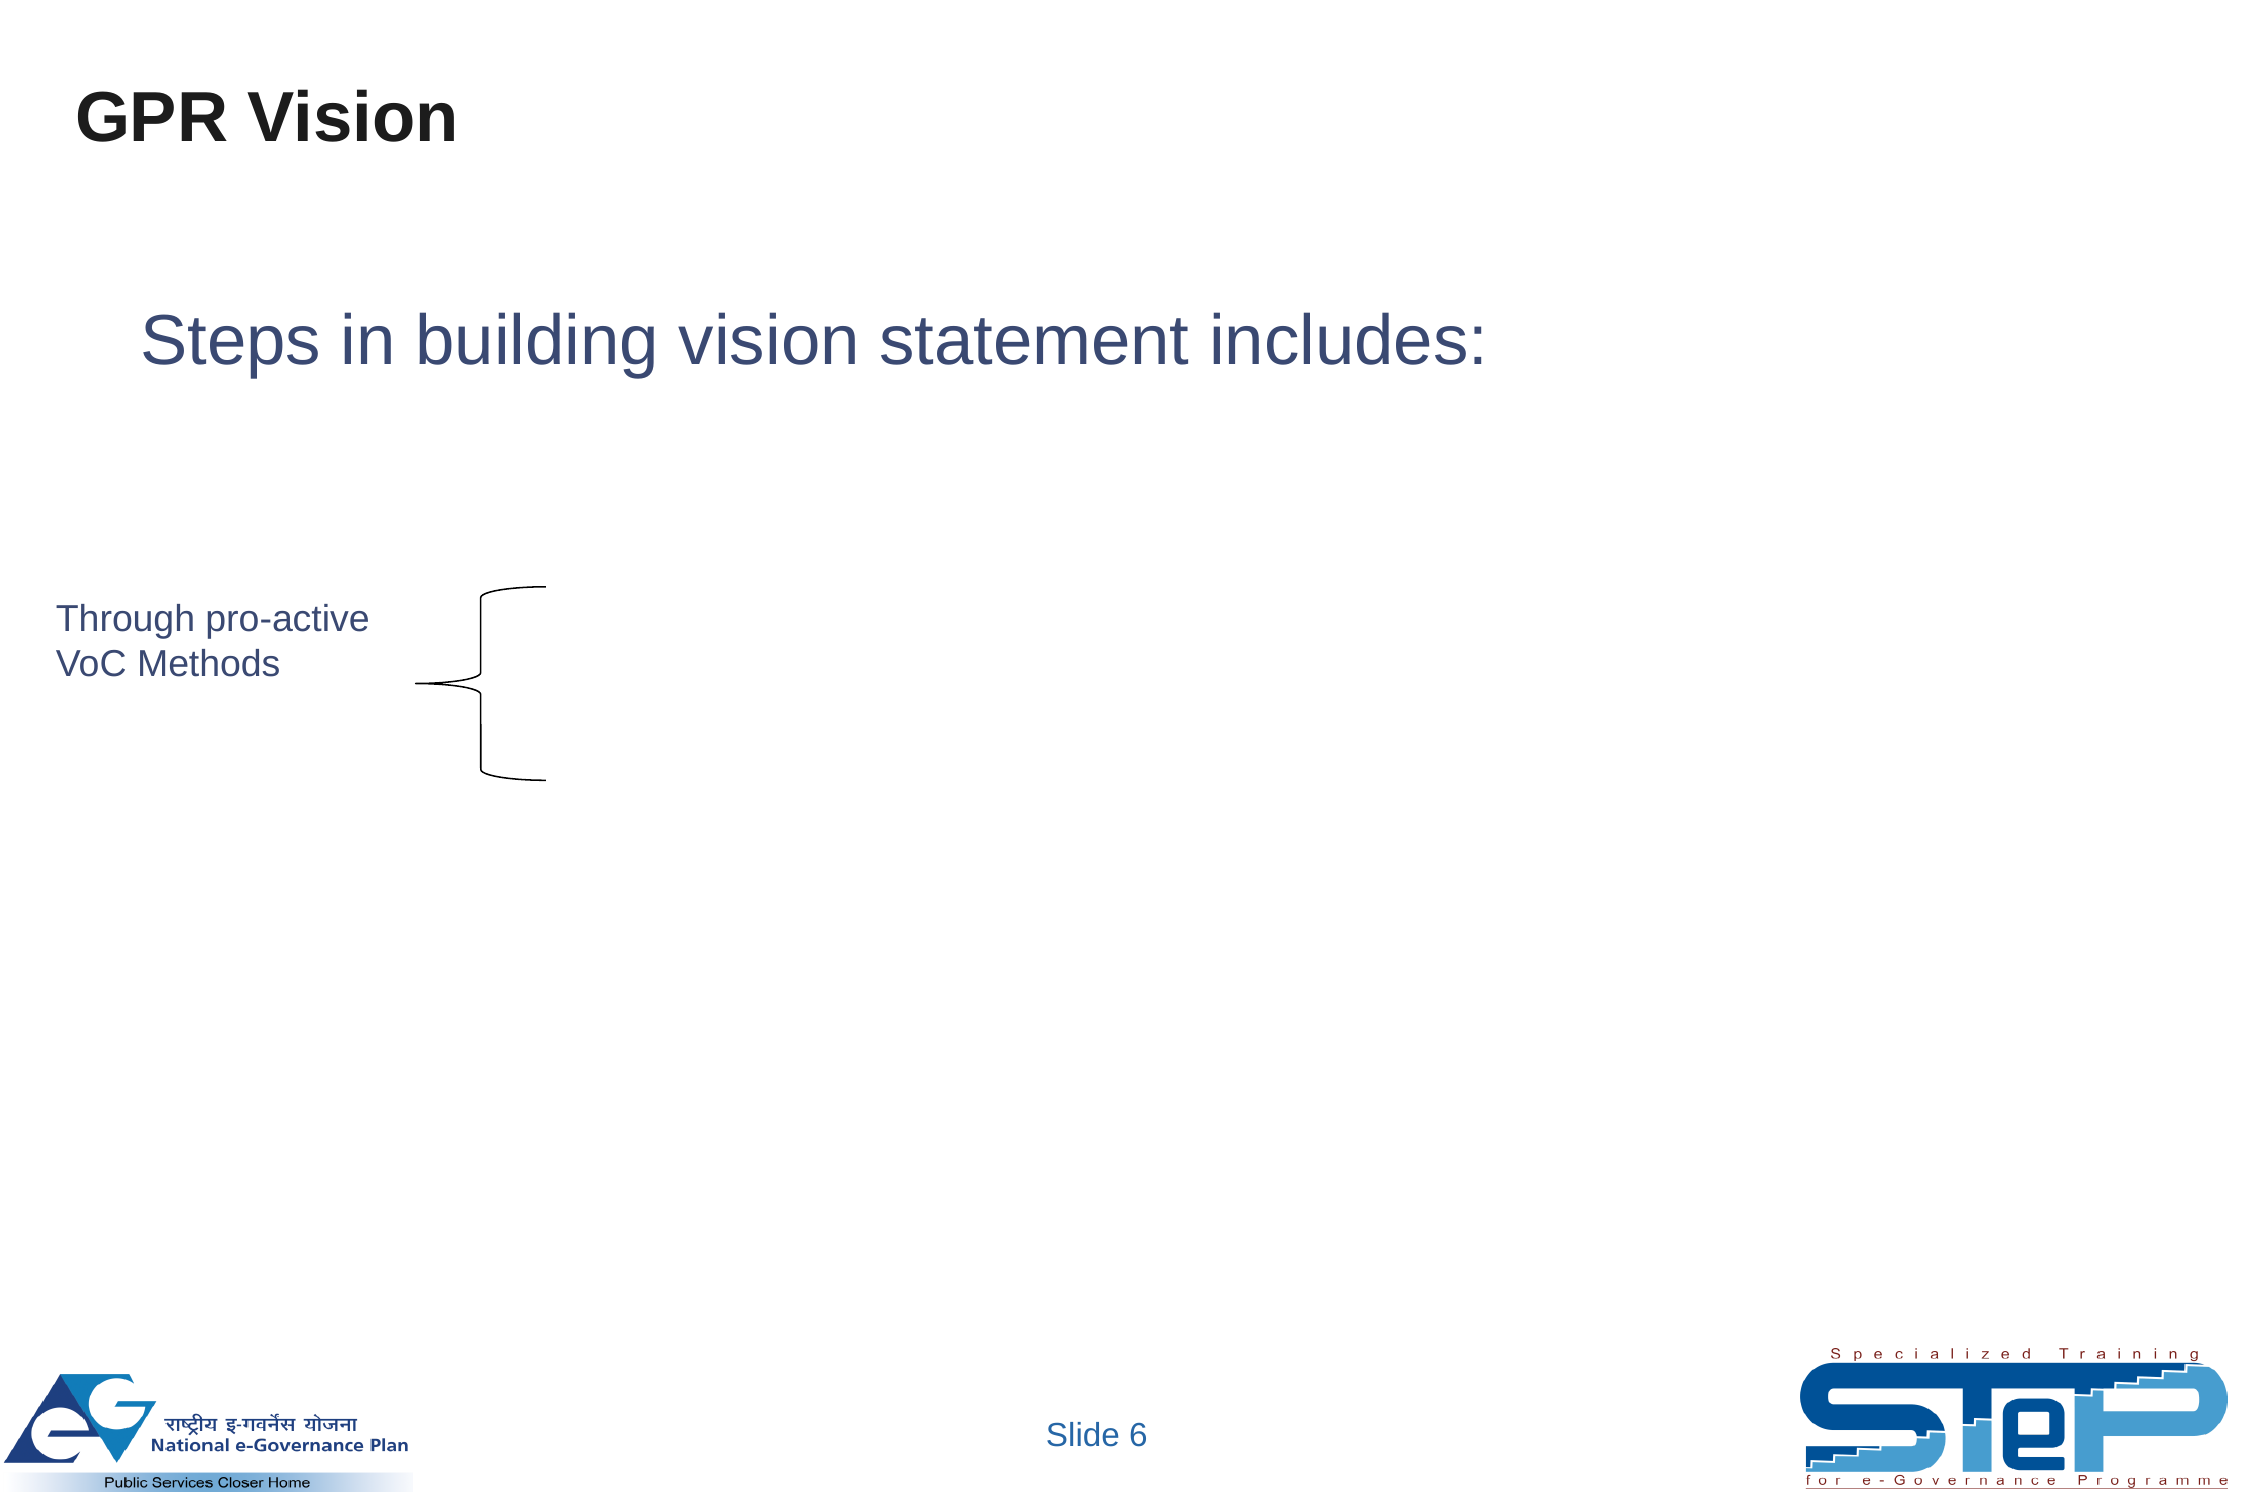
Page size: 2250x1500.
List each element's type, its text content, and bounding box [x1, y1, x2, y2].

picture [1800, 1348, 2228, 1489]
text_box [431, 679, 465, 688]
text_box Steps in building vision statement includes: [119, 283, 1512, 390]
picture [3, 1374, 413, 1492]
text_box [470, 410, 2197, 1301]
text_box Through pro-active VoC Methods [34, 583, 431, 695]
title GPR Vision [75, 43, 2119, 184]
